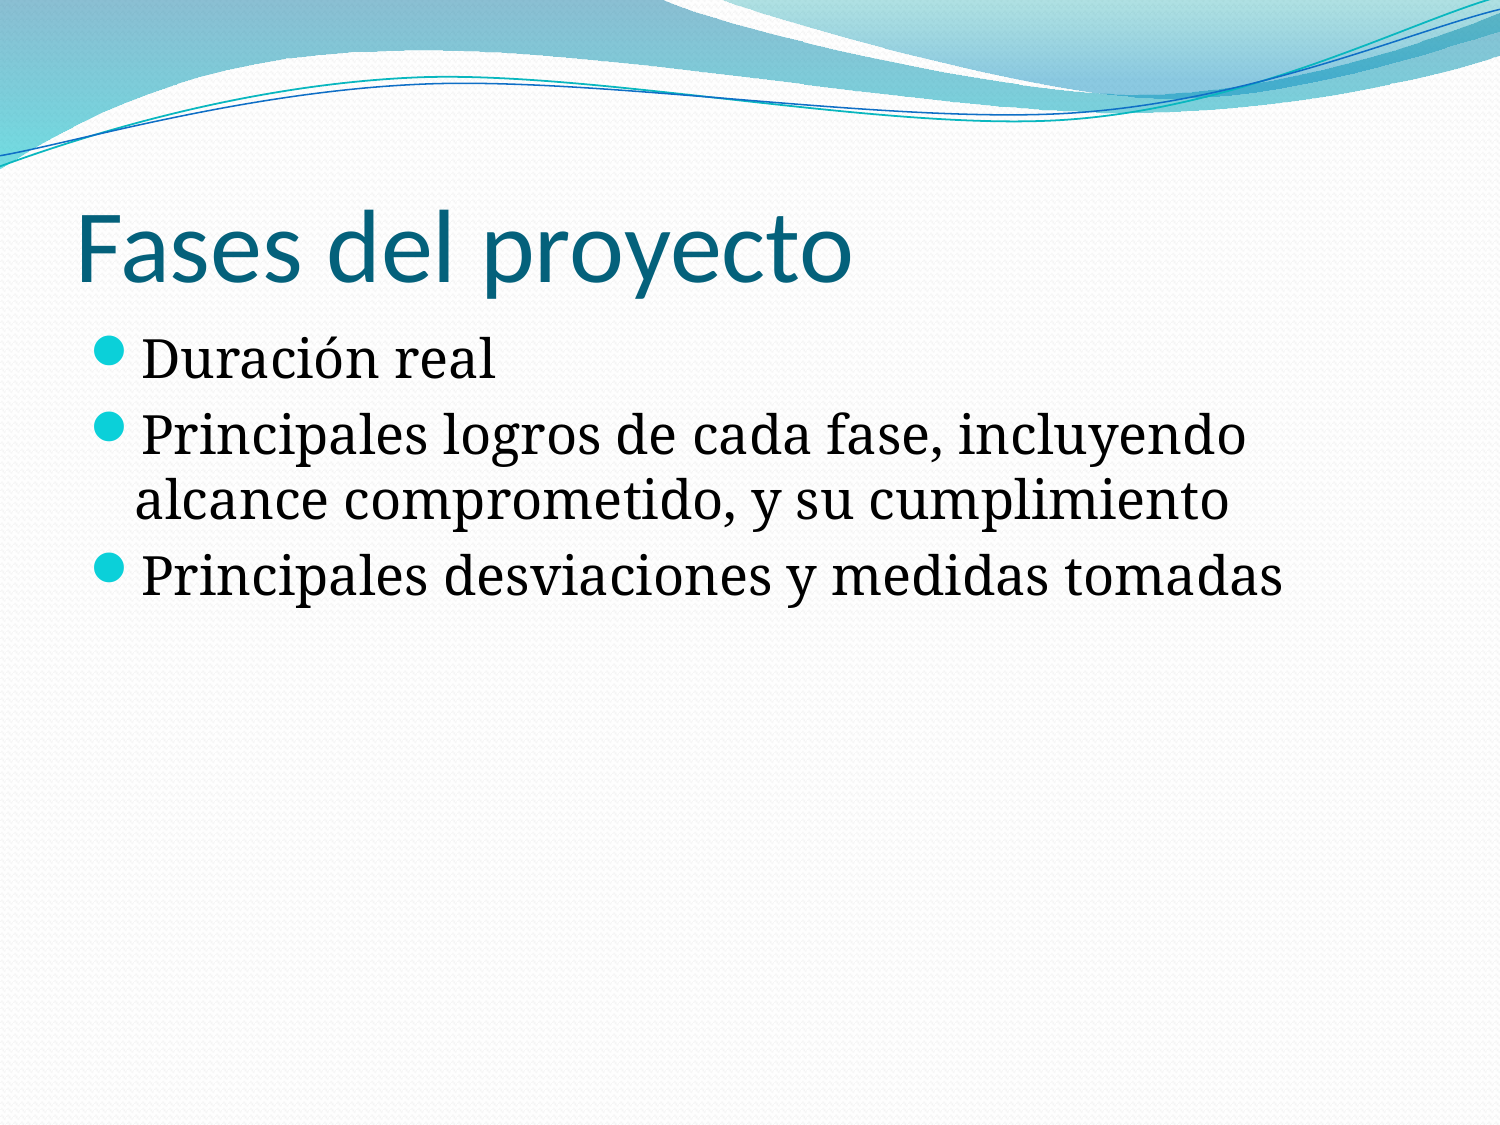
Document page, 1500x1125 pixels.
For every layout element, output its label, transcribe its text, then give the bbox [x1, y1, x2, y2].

list Duración real Principales logros de cada fase, incluyendo alcance comprometido, y su cumplimiento Principales desviaciones y medidas tomadas [75, 317, 1425, 1038]
title Fases del proyecto [75, 115, 1425, 303]
